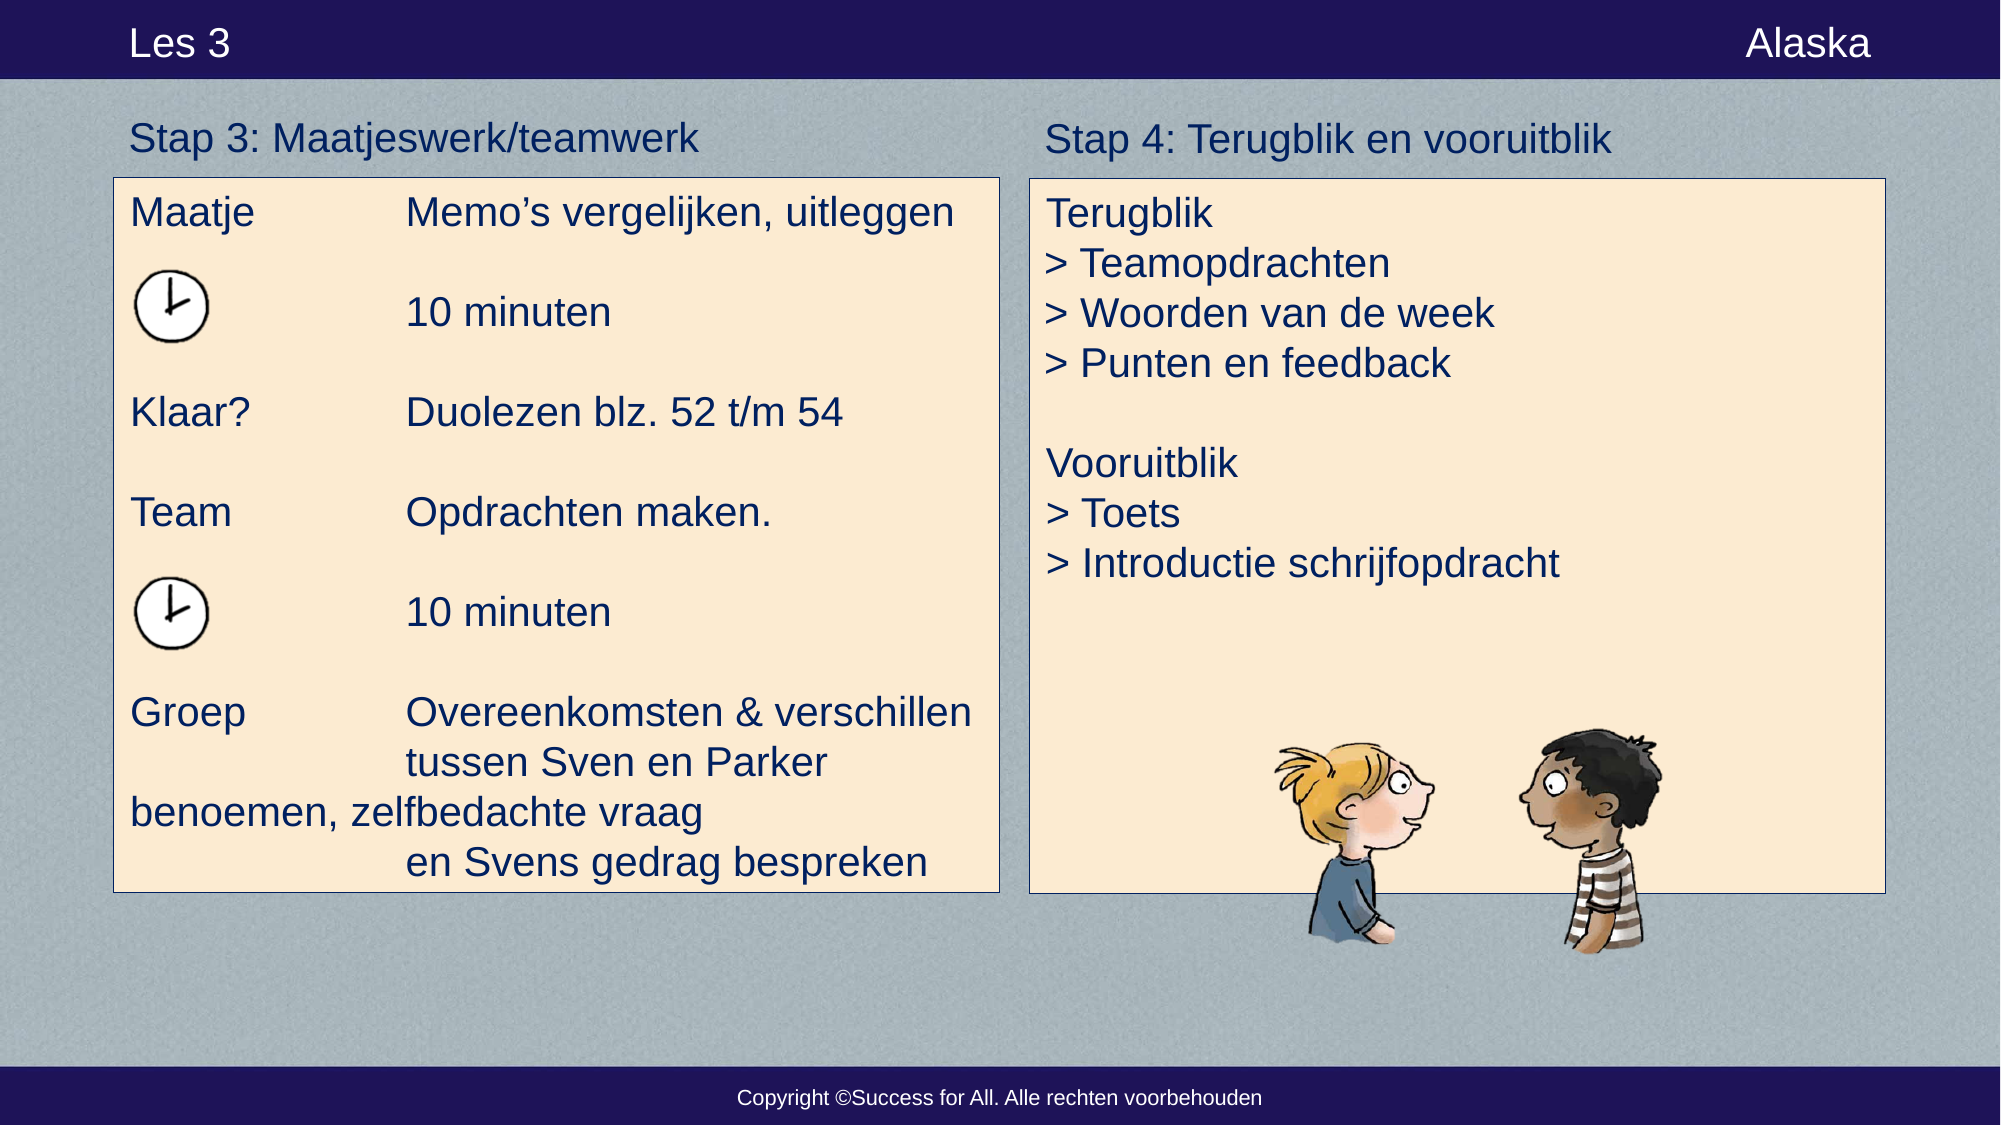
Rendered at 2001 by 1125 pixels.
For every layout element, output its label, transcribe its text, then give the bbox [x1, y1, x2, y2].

text_box Maatje Memo’s vergelijken, uitleggen 10 minuten Klaar? Duolezen blz. 52 t/m 54 Team Opdrachten maken. 10 minuten Groep Overeenkomsten & verschillen tussen Sven en Parker benoemen, zelfbedachte vraag en Svens gedrag bespreken [113, 177, 1000, 893]
text_box Copyright ©Success for All. Alle rechten voorbehouden [0, 1076, 2000, 1125]
text_box Les 3 [114, 8, 354, 73]
text_box Terugblik > Teamopdrachten > Woorden van de week > Punten en feedback Vooruitblik > Toets > Introductie schrijfopdracht [1029, 178, 1886, 894]
text_box Stap 3: Maatjeswerk/teamwerk [114, 103, 907, 169]
text_box Alaska [999, 8, 1886, 73]
text_box Stap 4: Terugblik en vooruitblik [1029, 104, 1822, 170]
picture [0, 0, 2001, 1125]
